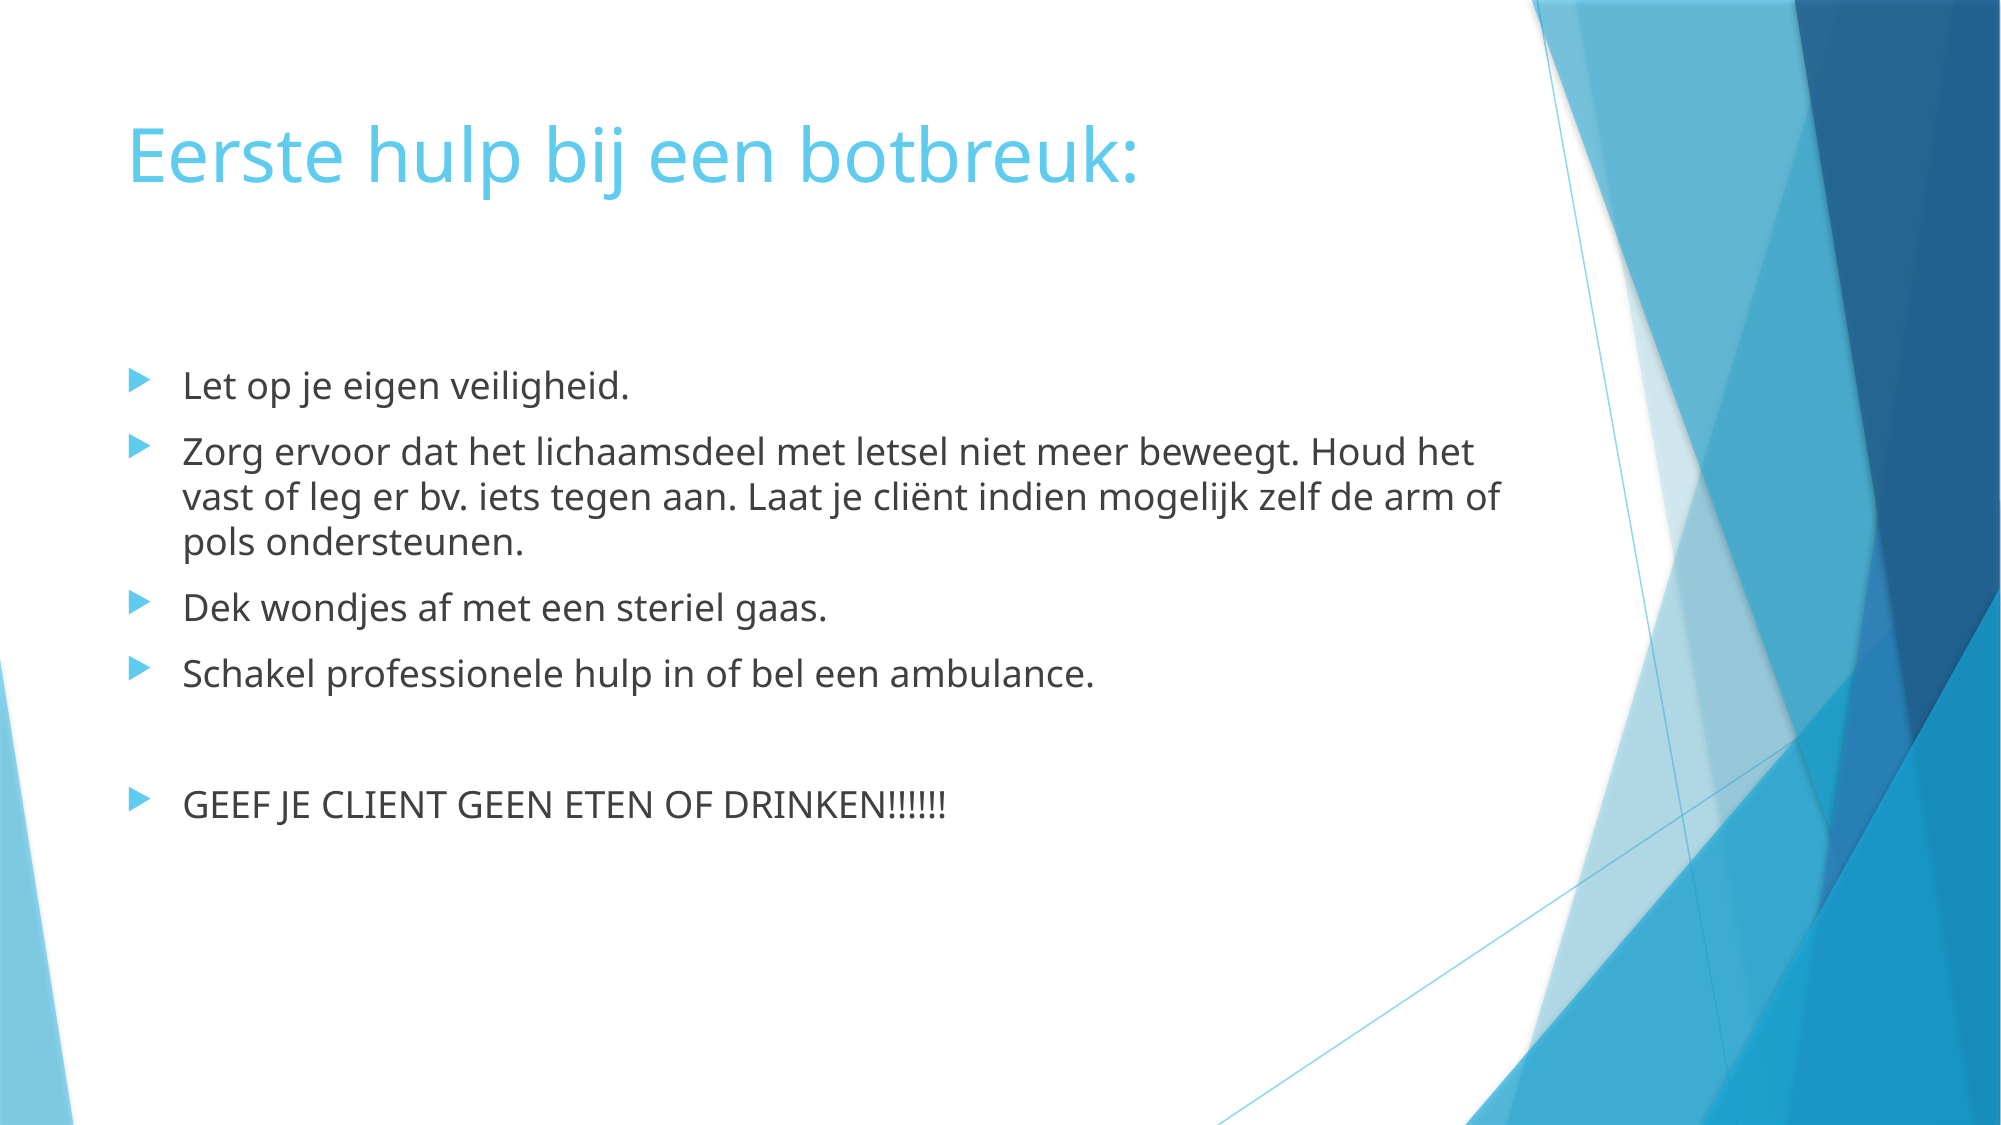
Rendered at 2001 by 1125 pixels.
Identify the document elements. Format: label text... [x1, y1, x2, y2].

list Let op je eigen veiligheid. Zorg ervoor dat het lichaamsdeel met letsel niet meer beweegt. Houd het vast of leg er bv. iets tegen aan. Laat je cliënt indien mogelijk zelf de arm of pols ondersteunen. Dek wondjes af met een steriel gaas. Schakel professionele hulp in of bel een ambulance. GEEF JE CLIENT GEEN ETEN OF DRINKEN!!!!!! [111, 354, 1522, 992]
title Eerste hulp bij een botbreuk: [111, 99, 1522, 317]
